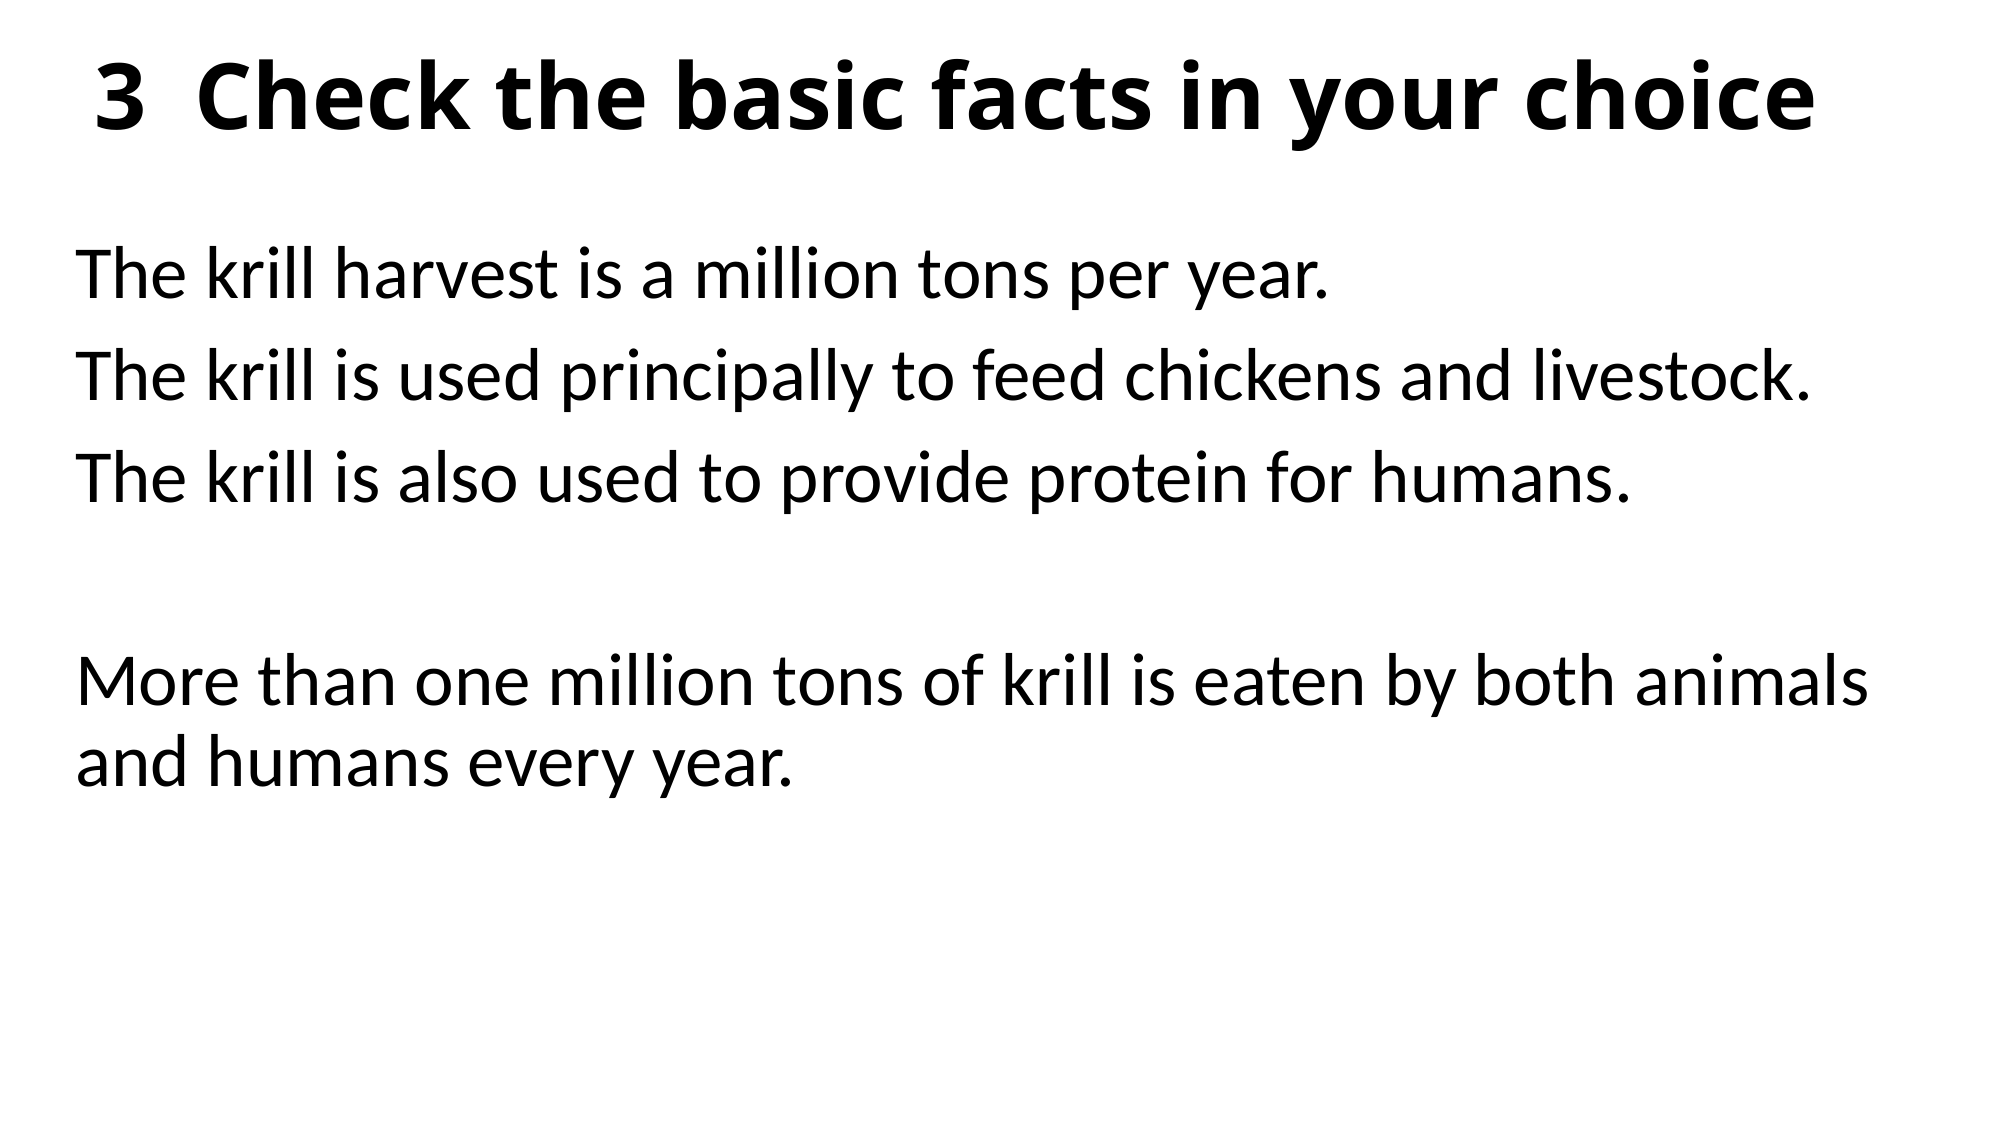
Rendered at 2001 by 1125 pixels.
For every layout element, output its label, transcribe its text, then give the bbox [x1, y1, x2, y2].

list The krill harvest is a million tons per year. The krill is used principally to feed chickens and livestock. The krill is also used to provide protein for humans. More than one million tons of krill is eaten by both animals and humans every year. [60, 226, 1920, 1091]
title 3 Check the basic facts in your choice [79, 0, 1863, 200]
